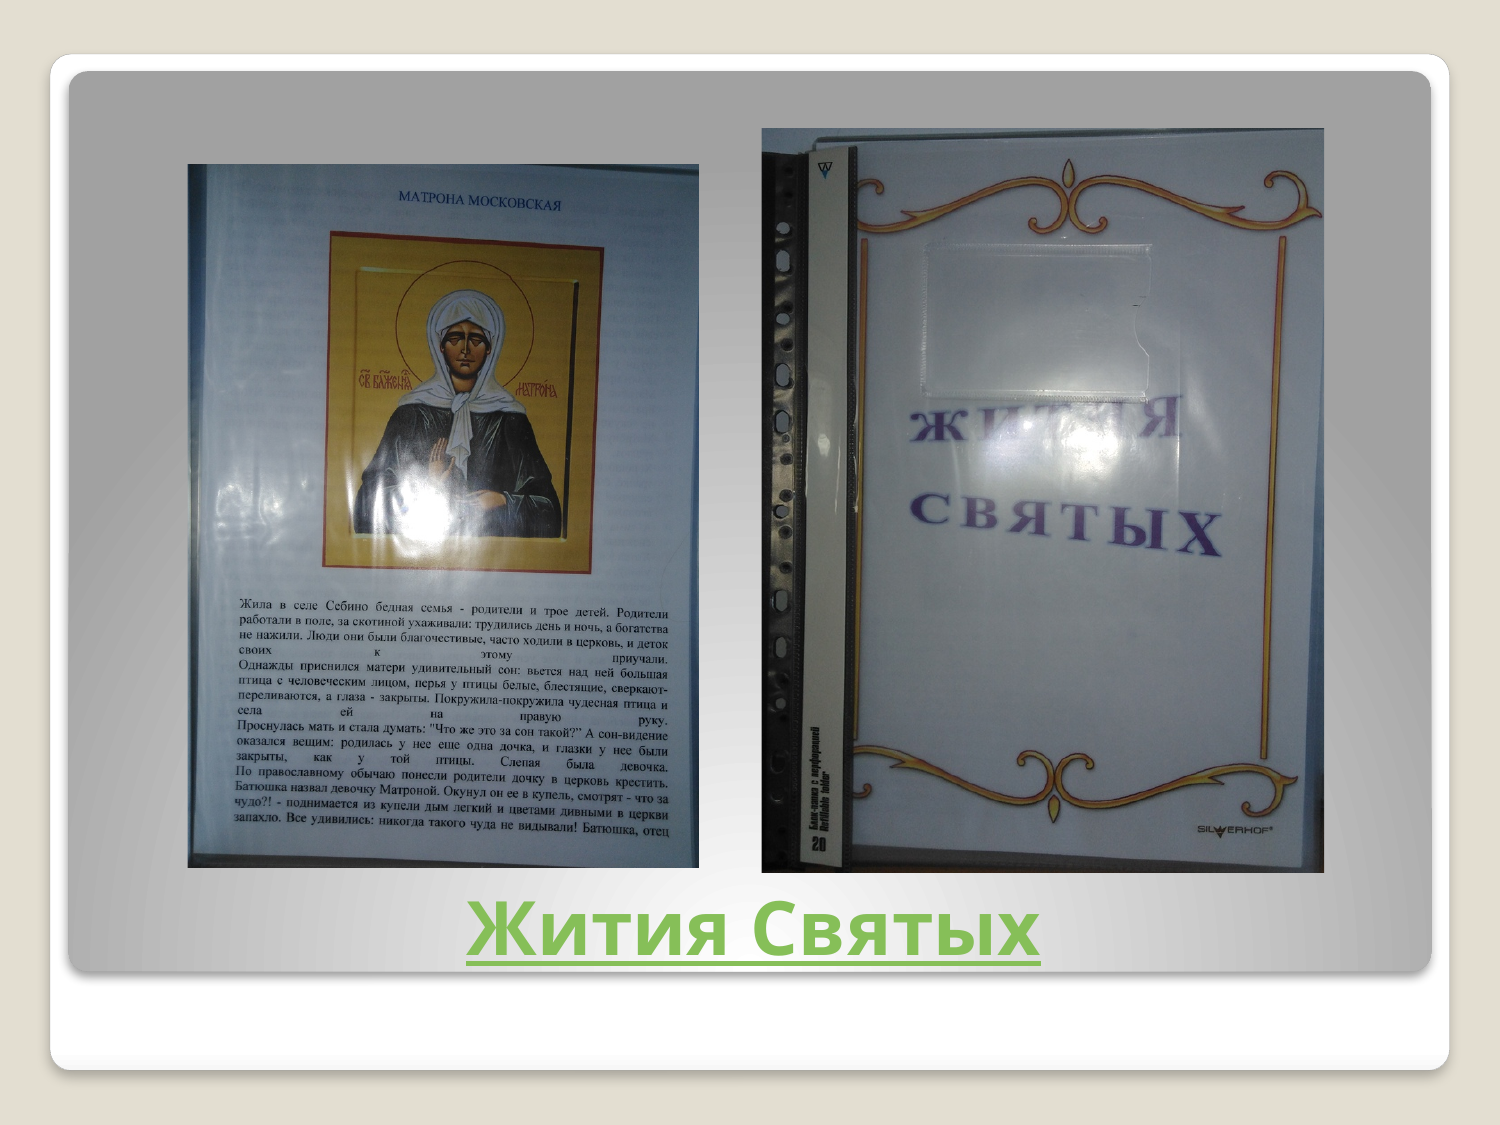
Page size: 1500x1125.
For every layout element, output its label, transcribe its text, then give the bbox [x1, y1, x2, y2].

title Жития Святых [82, 817, 1425, 990]
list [187, 163, 700, 868]
picture [761, 128, 1325, 873]
